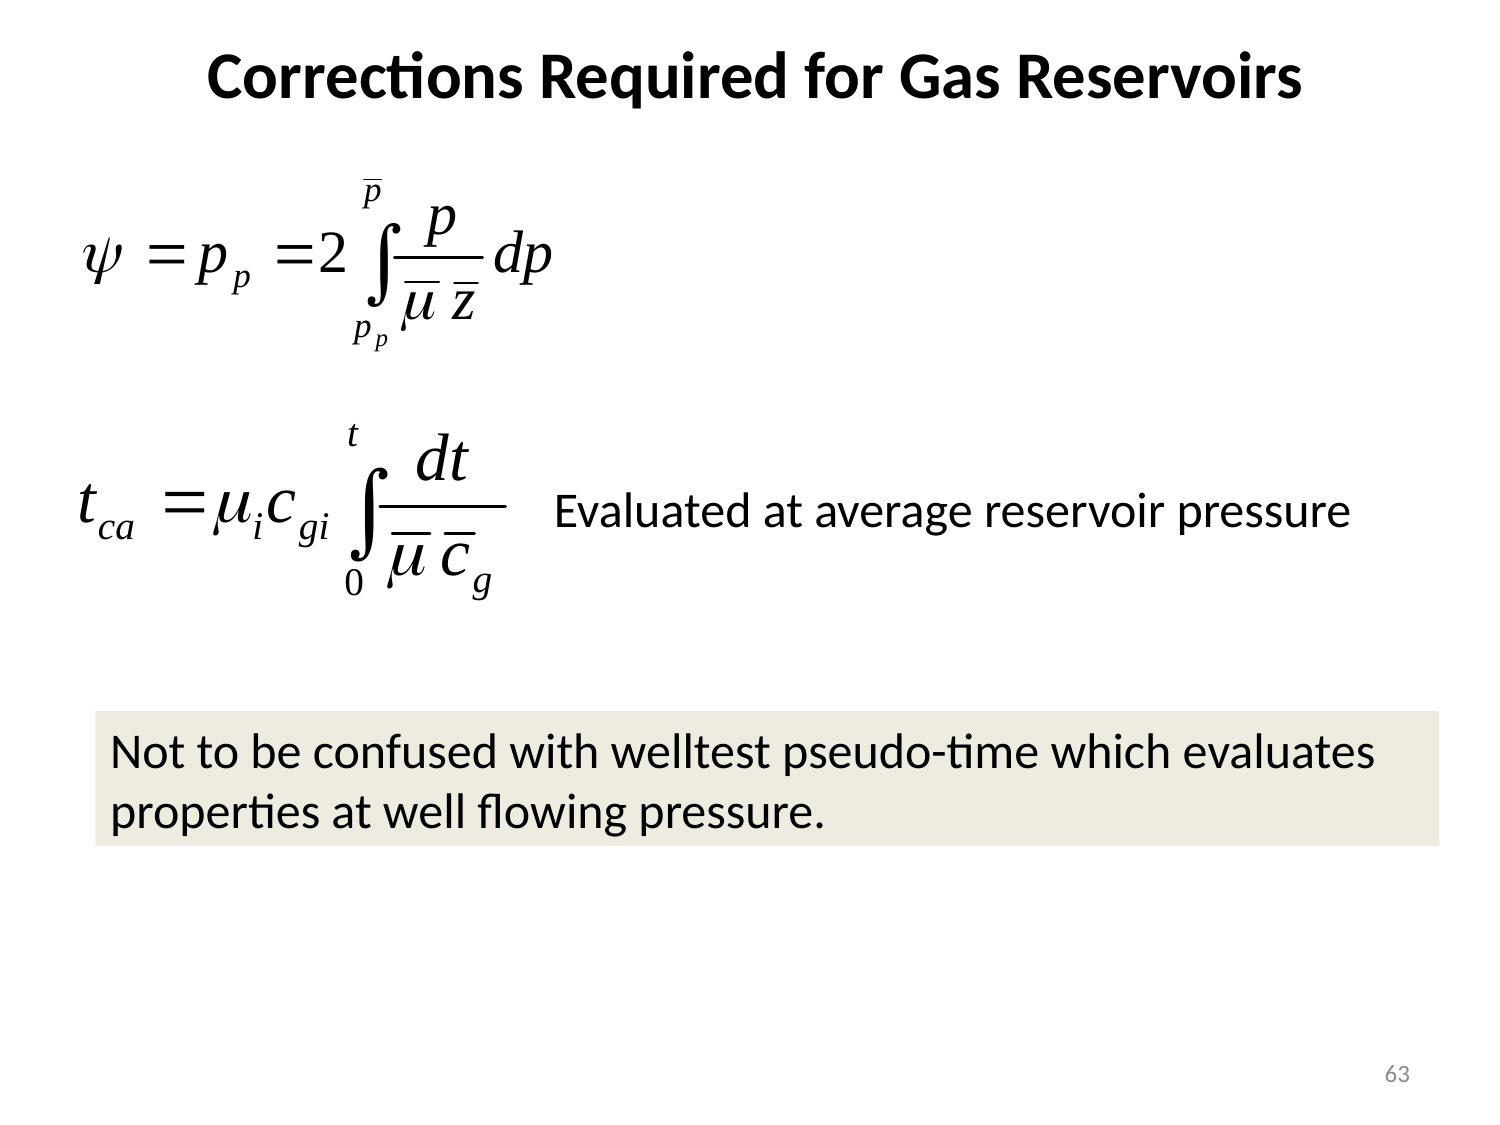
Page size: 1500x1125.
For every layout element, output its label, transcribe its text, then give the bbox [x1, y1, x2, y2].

text_box Corrections Required for Gas Reservoirs [74, 24, 1438, 120]
text_box Evaluated at average reservoir pressure [538, 470, 1442, 546]
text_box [69, 399, 519, 613]
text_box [78, 162, 564, 363]
text_box Not to be confused with welltest pseudo-time which evaluates properties at well flowing pressure. [95, 711, 1440, 846]
slide_number 63 [1074, 1042, 1425, 1103]
